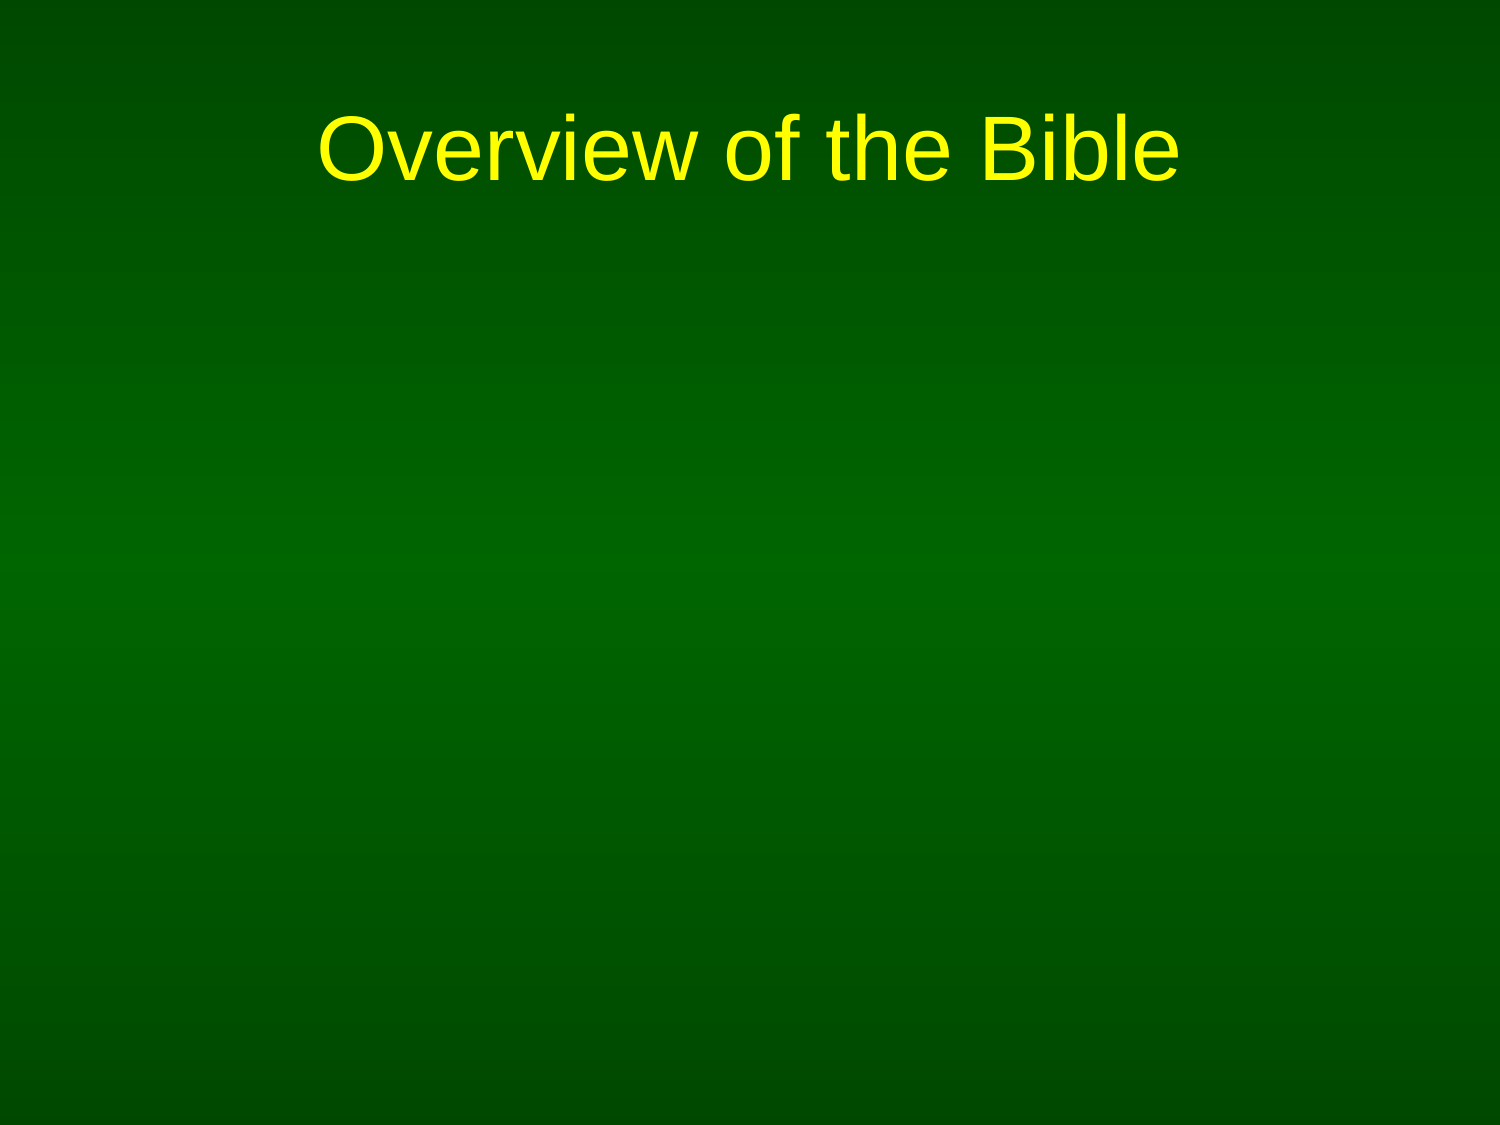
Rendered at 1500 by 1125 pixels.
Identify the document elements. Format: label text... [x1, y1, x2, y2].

title Overview of the Bible [112, 50, 1388, 238]
